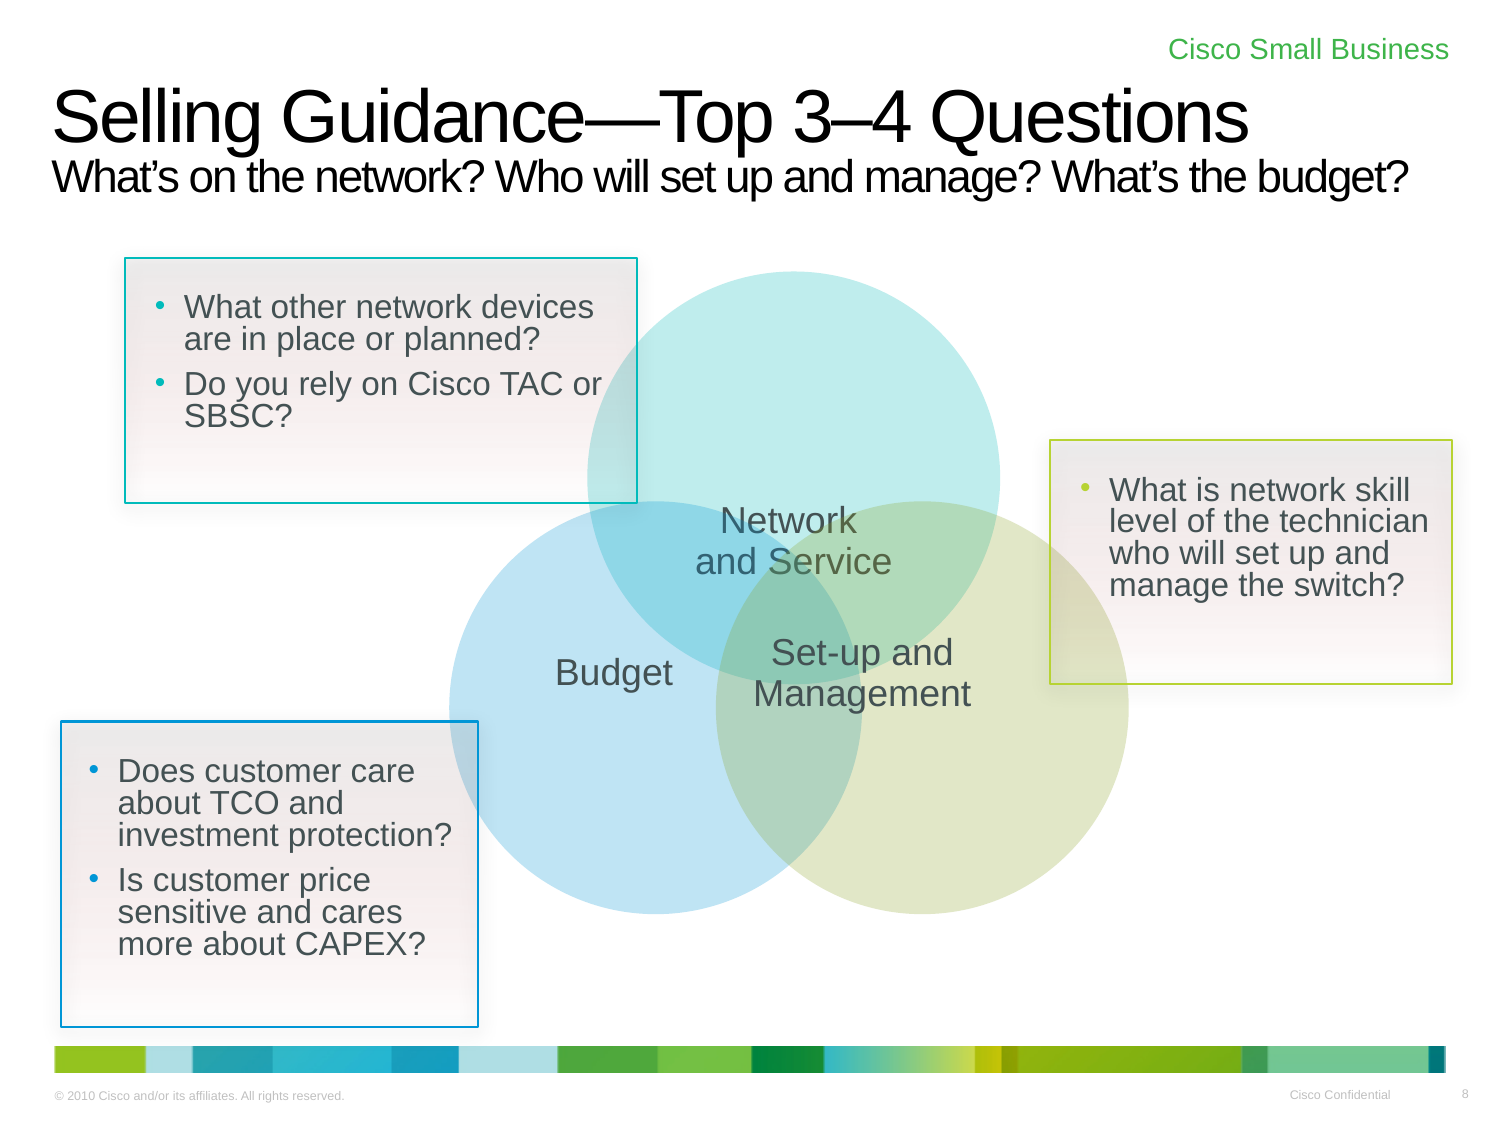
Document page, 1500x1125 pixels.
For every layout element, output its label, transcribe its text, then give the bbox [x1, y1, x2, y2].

text_box Budget [449, 501, 789, 915]
text_box [1048, 438, 1455, 686]
text_box [59, 719, 481, 1029]
text_box [123, 256, 640, 505]
text_box Set-up and Management [715, 501, 1129, 915]
title Selling Guidance—Top 3–4 Questions What’s on the network? Who will set up and manage? What’s the budget? [37, 70, 1463, 209]
text_box Network and Service [650, 271, 1001, 549]
picture [54, 1046, 1446, 1073]
text_box What other network devices are in place or planned? Do you rely on Cisco TAC or SBSC? [141, 286, 619, 498]
text_box Does customer care about TCO and investment protection? Is customer price sensitive and cares more about CAPEX? [75, 750, 493, 962]
text_box What is network skill level of the technician who will set up and manage the switch? [1066, 468, 1451, 606]
